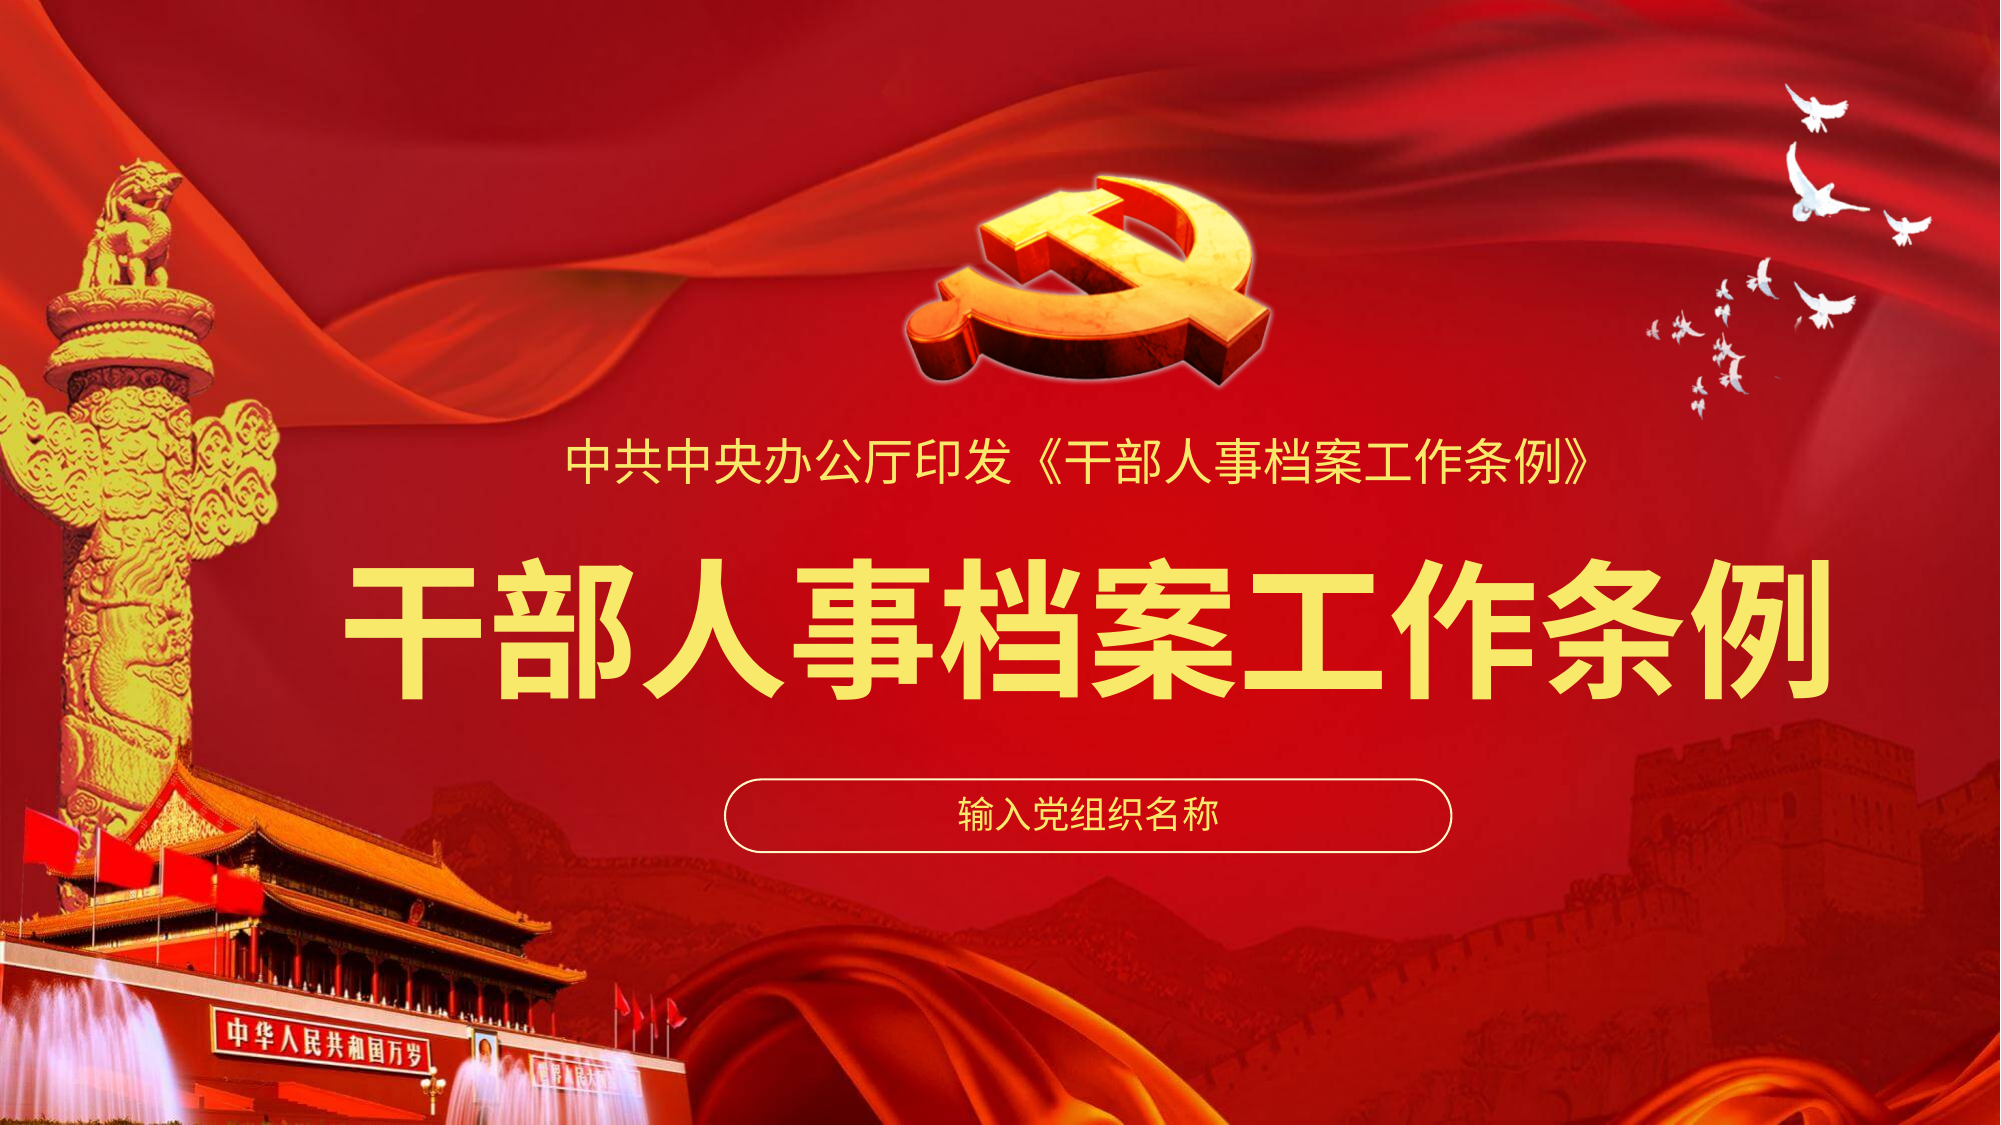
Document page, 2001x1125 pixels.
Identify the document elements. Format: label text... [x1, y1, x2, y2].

text_box 中共中央办公厅印发《干部人事档案工作条例》 [436, 423, 1741, 498]
text_box 干部人事档案工作条例 [176, 529, 2000, 725]
picture [0, 0, 2000, 1125]
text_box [724, 779, 1452, 853]
